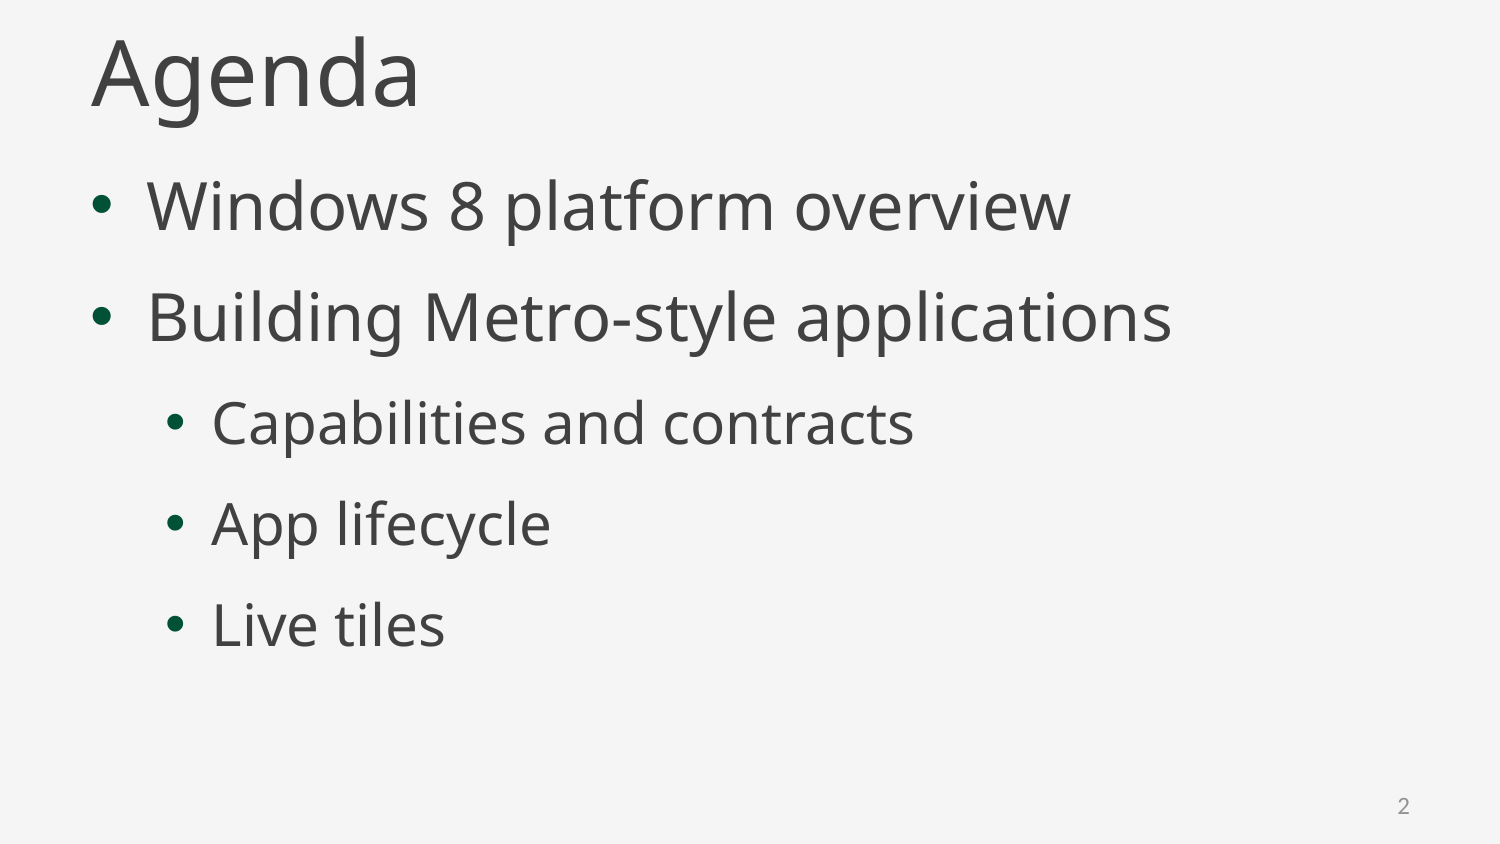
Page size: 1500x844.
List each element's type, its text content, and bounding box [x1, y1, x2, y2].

title Agenda [76, 0, 1424, 141]
list Windows 8 platform overview Building Metro-style applications Capabilities and contracts App lifecycle Live tiles [75, 156, 1425, 788]
slide_number 2 [1316, 782, 1425, 827]
